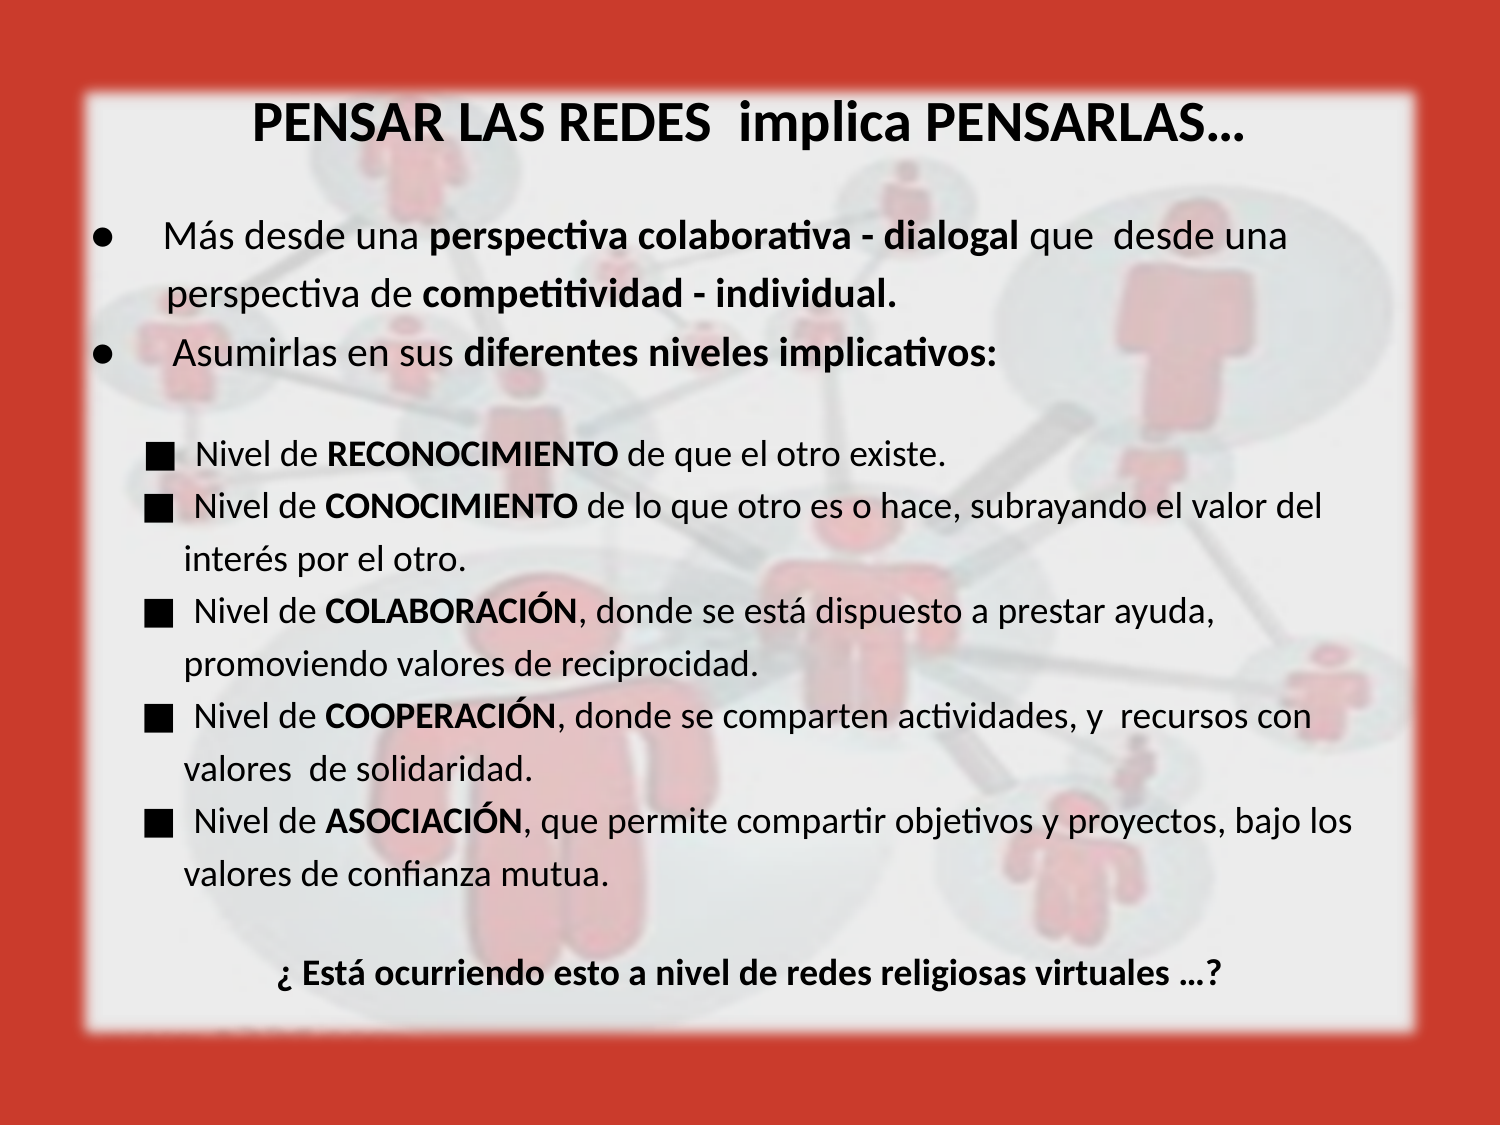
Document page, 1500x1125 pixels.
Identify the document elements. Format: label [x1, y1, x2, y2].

picture [68, 75, 1432, 1050]
